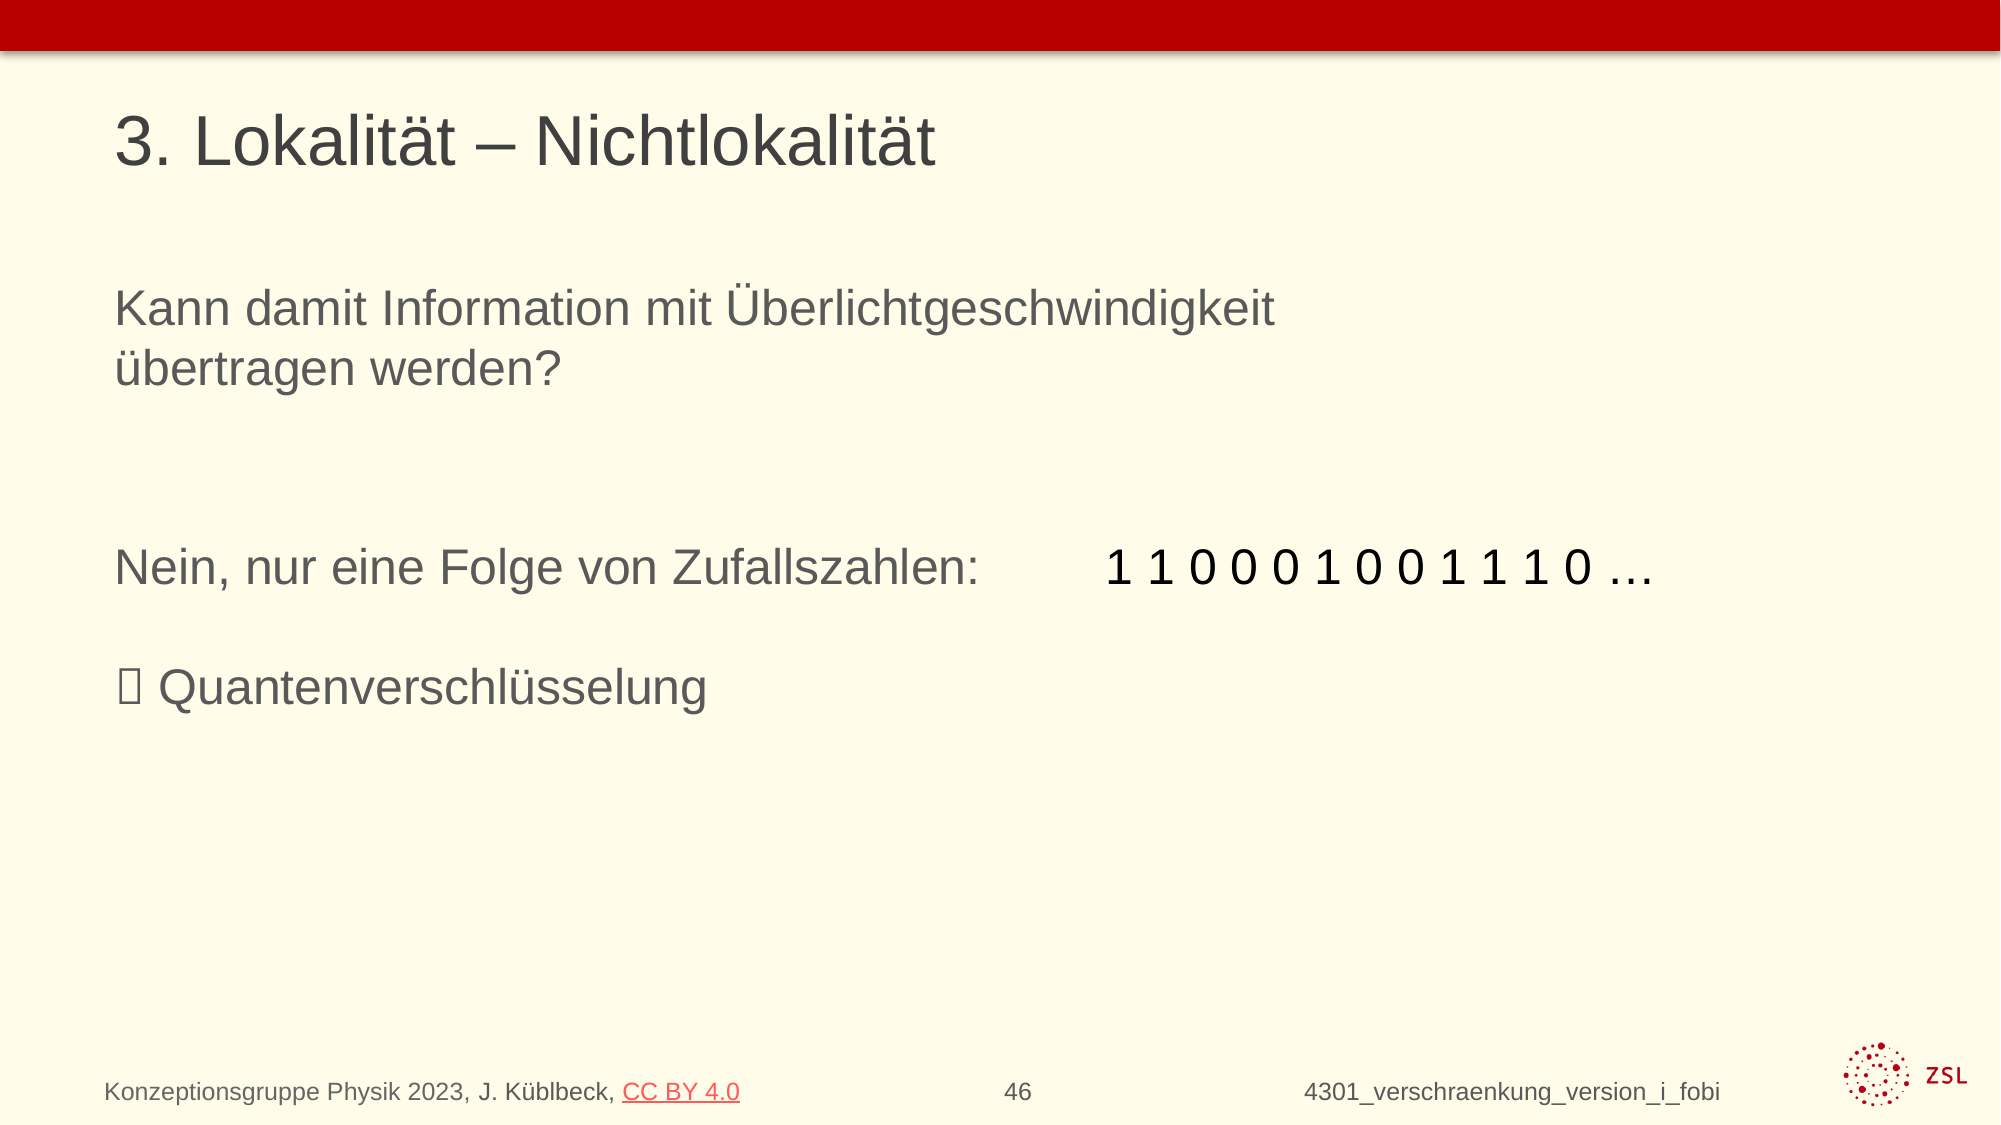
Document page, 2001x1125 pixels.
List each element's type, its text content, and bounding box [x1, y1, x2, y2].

text_box 1 1 0 0 0 1 0 0 1 1 1 0 … [1023, 527, 1686, 793]
title 3. Lokalität – Nichtlokalität [99, 90, 1900, 185]
picture [1842, 1041, 1968, 1107]
list Kann damit Information mit Überlichtgeschwindigkeit übertragen werden? Nein, nur eine Folge von Zufallszahlen:  Quantenverschlüsselung [99, 208, 1900, 1035]
